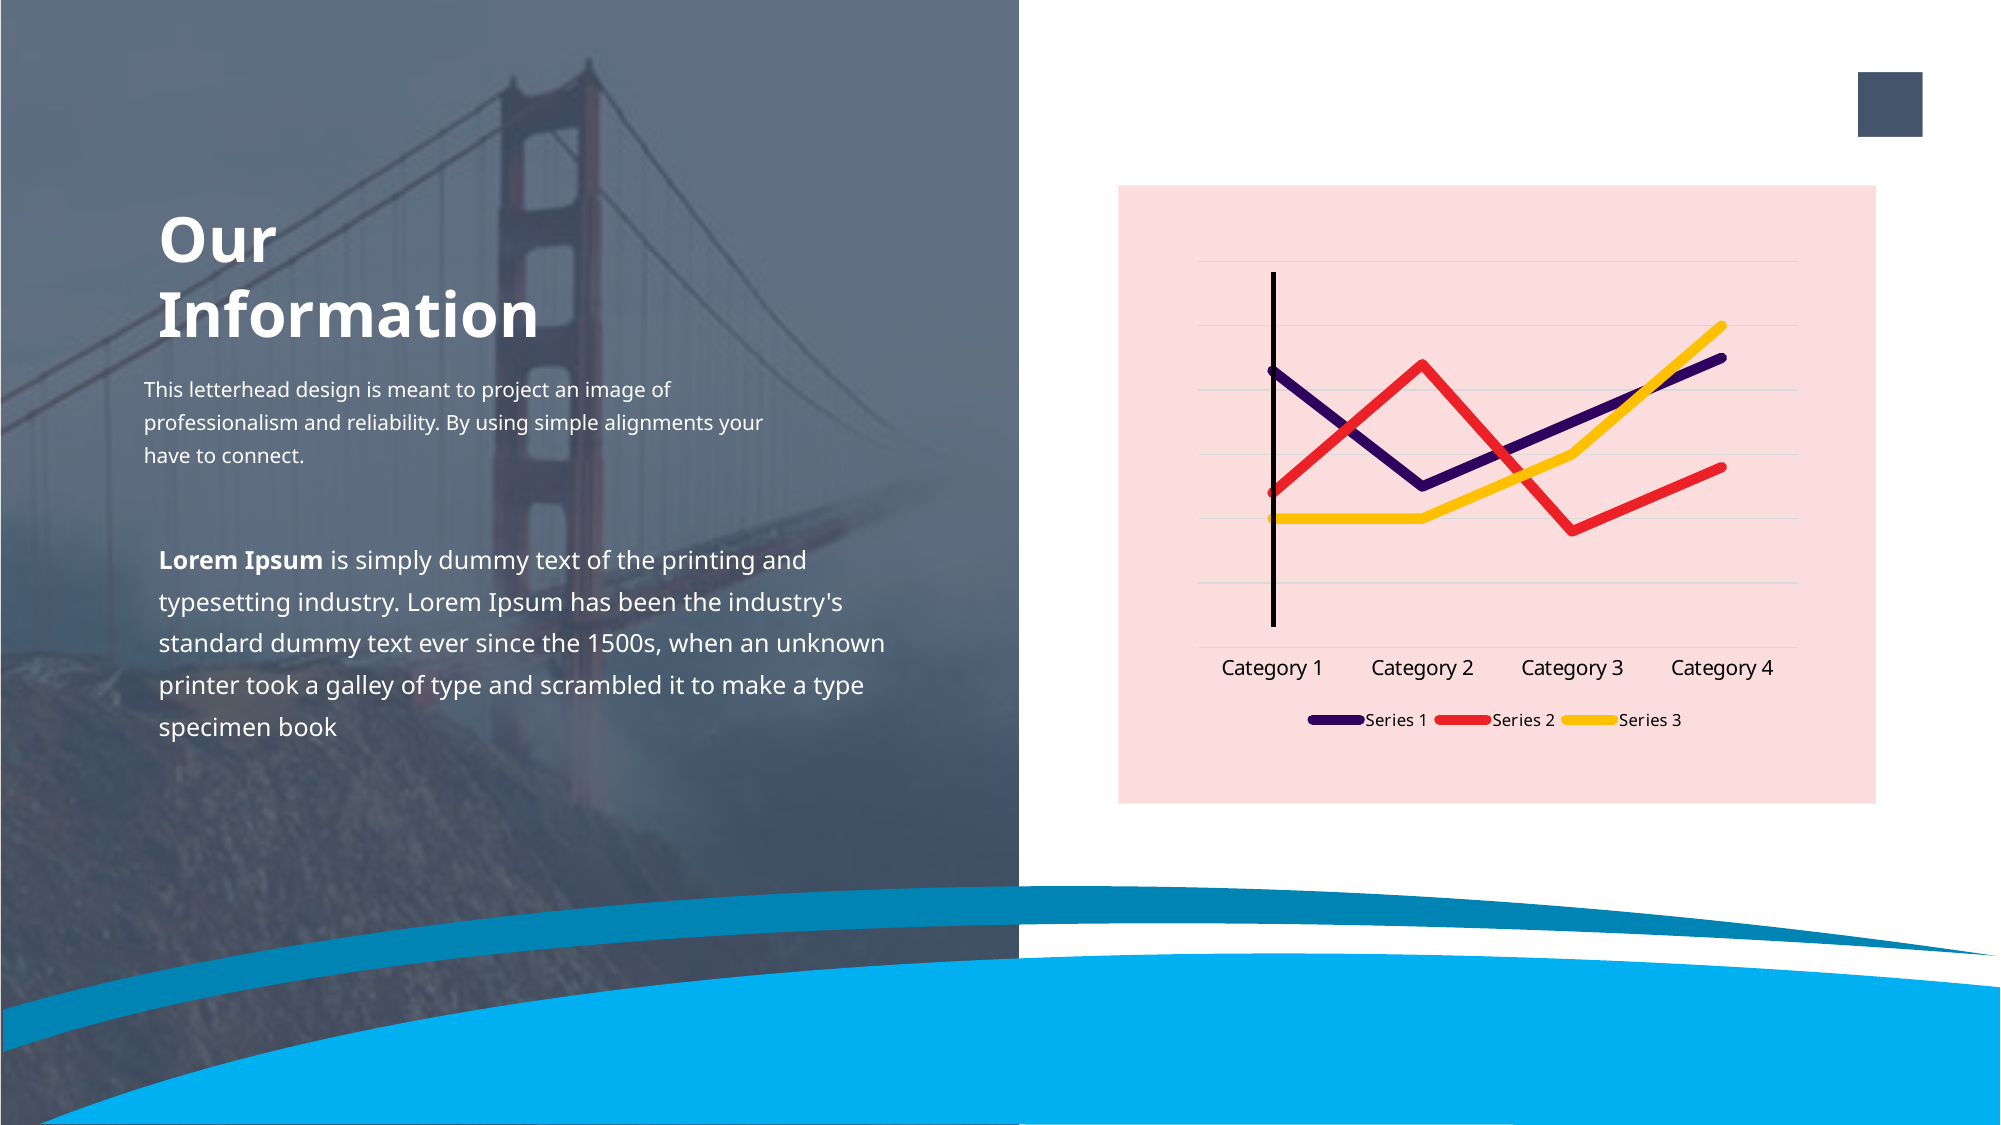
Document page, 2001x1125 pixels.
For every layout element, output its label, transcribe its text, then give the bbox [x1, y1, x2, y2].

picture [0, 0, 1019, 1125]
text_box [1857, 71, 1924, 78]
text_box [1118, 185, 1876, 804]
slide_number 8 [1854, 78, 1927, 130]
text_box [1857, 130, 1924, 138]
text_box [1019, 886, 1996, 956]
text_box [1019, 953, 2000, 1125]
